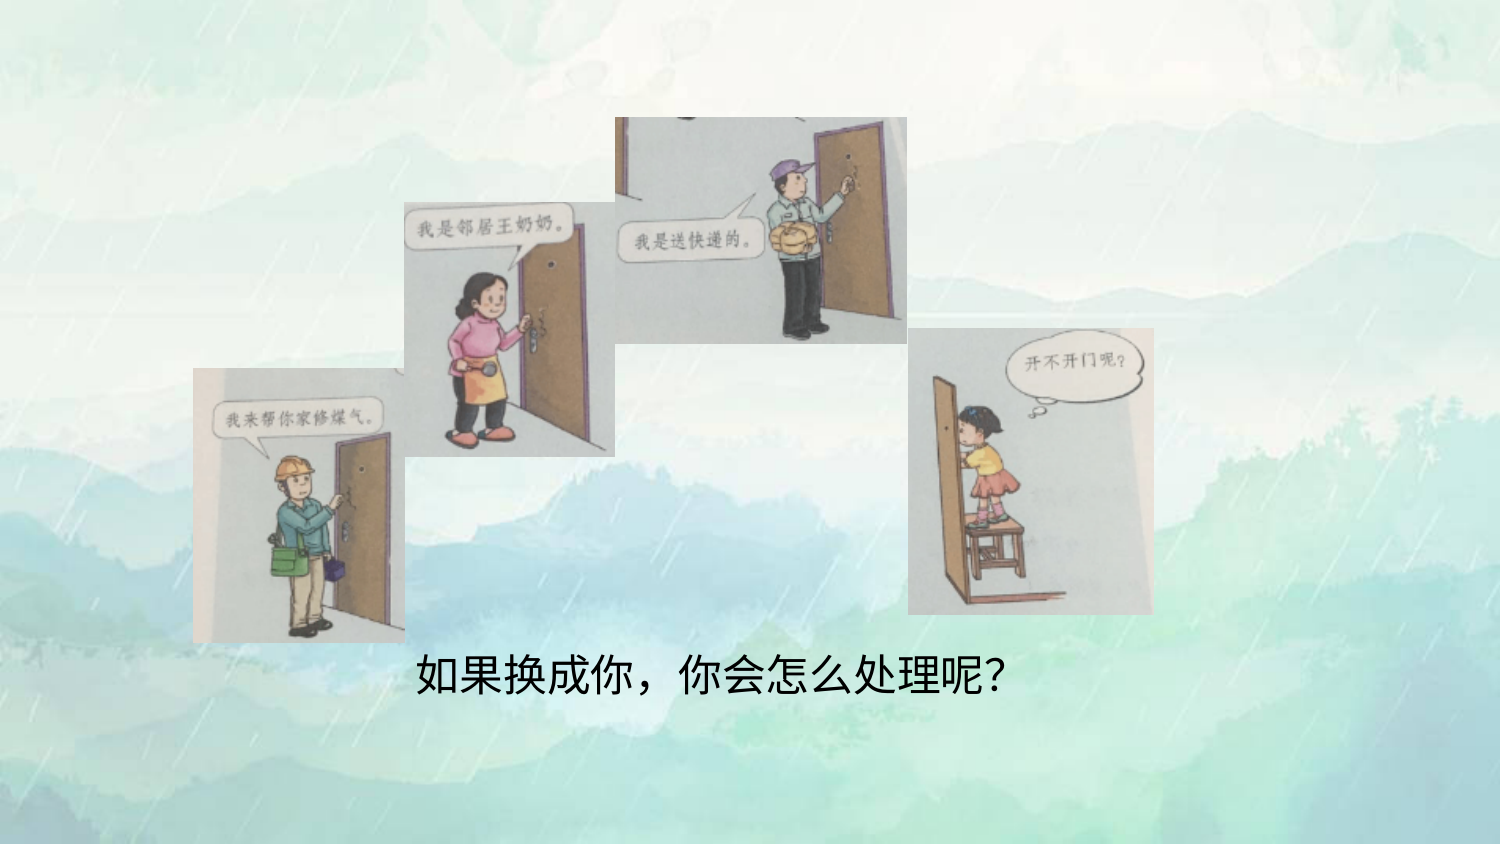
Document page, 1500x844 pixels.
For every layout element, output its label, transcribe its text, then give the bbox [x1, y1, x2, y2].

picture [0, 0, 1500, 844]
list 如果换成你，你会怎么处理呢？ [315, 615, 1172, 713]
